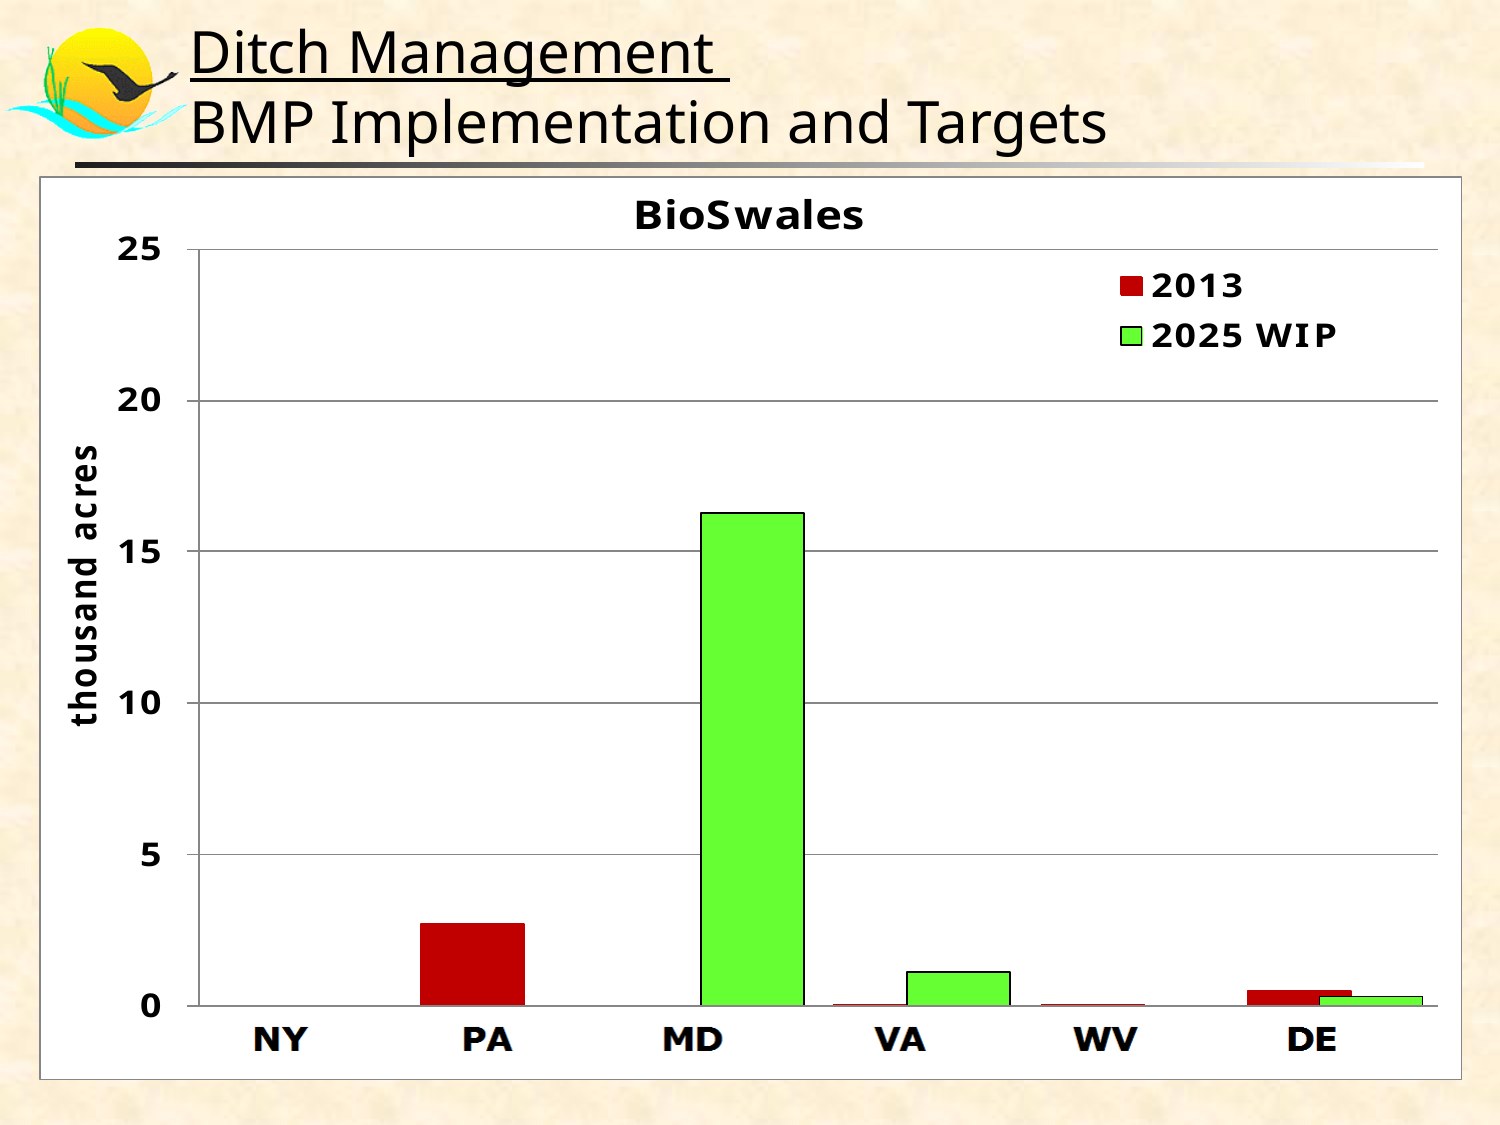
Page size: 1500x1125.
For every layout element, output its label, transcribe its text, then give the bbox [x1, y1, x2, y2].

text_box [75, 162, 1425, 168]
picture [0, 0, 1500, 1125]
text_box Ditch Management BMP Implementation and Targets [174, 37, 1363, 163]
